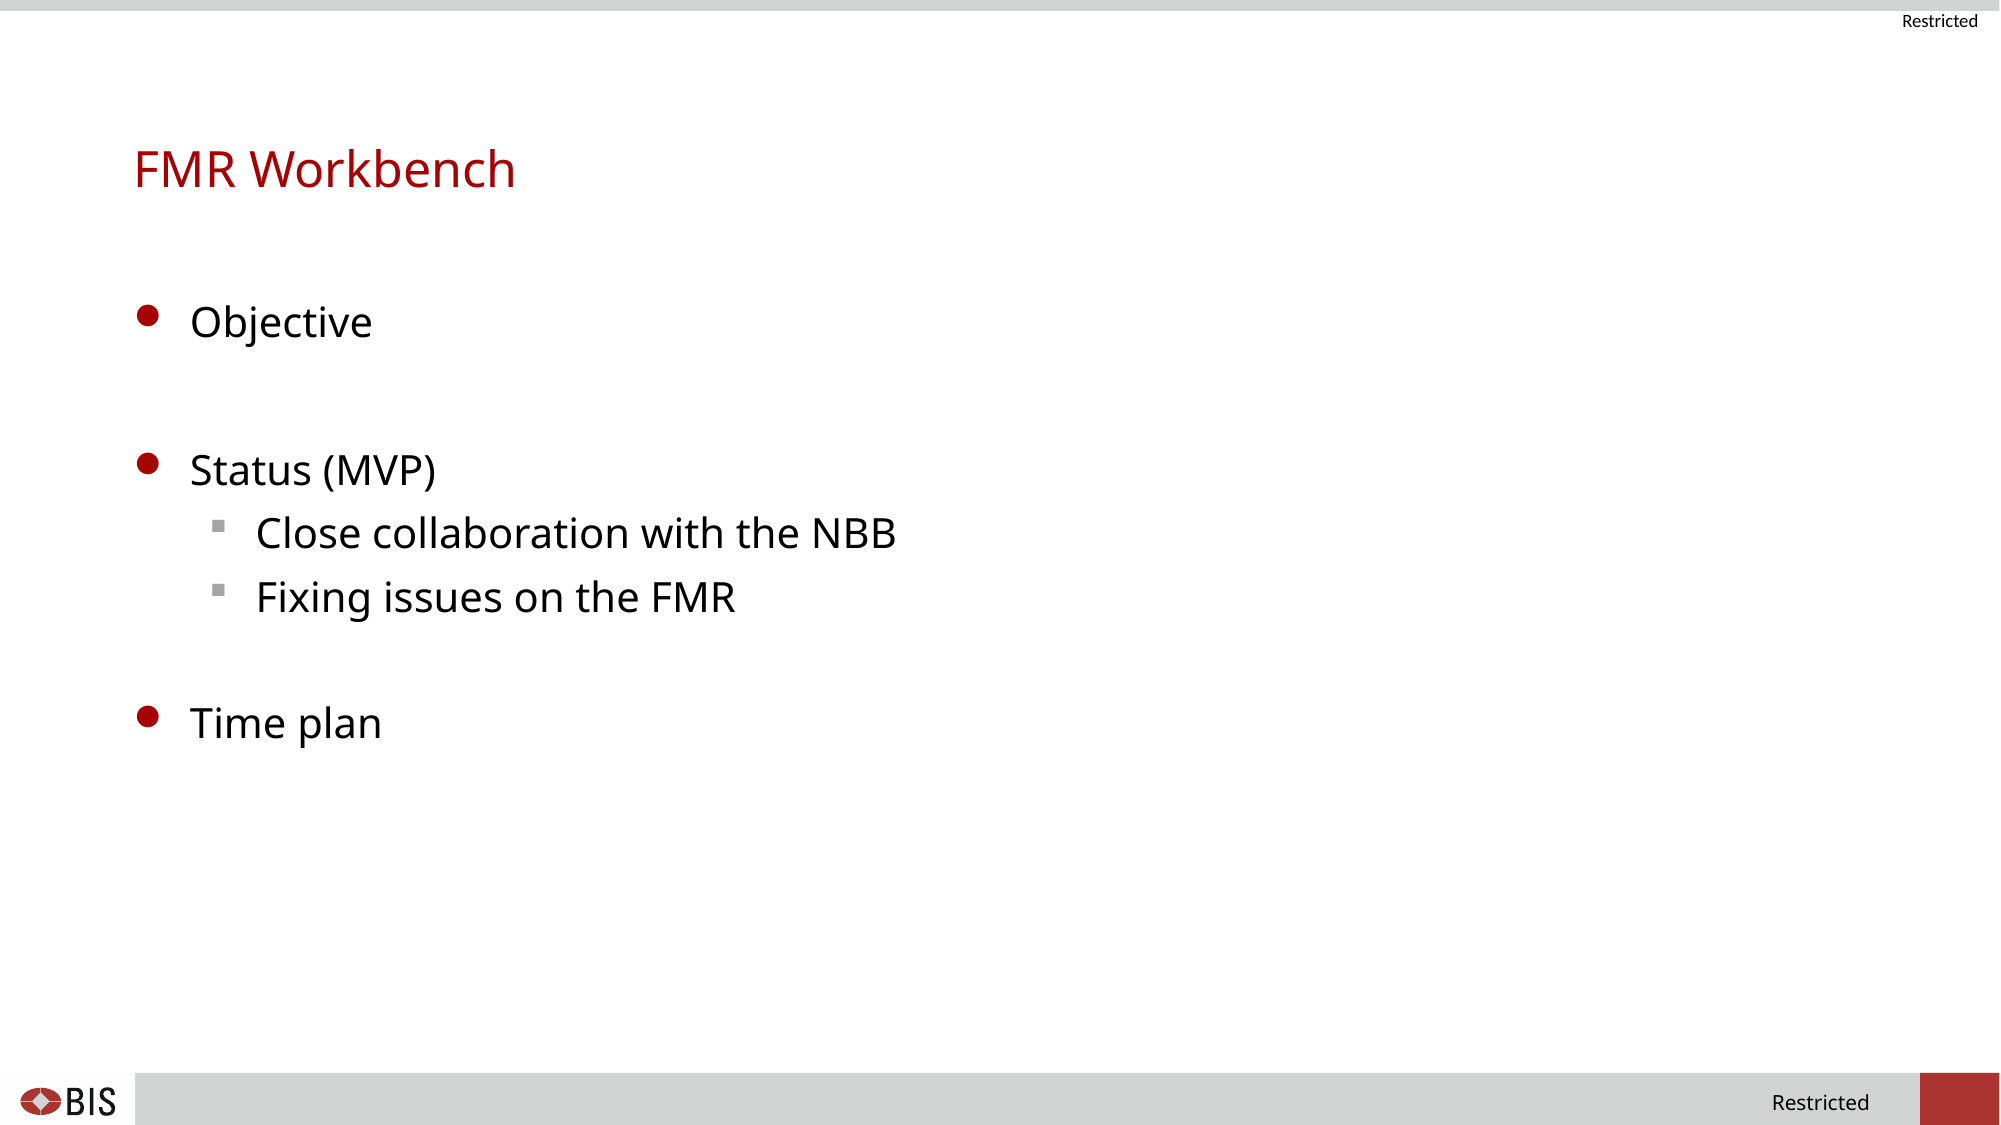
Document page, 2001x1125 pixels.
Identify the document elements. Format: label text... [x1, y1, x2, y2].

title FMR Workbench [134, 137, 1863, 214]
list Objective Status (MVP) Close collaboration with the NBB Fixing issues on the FMR Time plan [133, 290, 1868, 1000]
